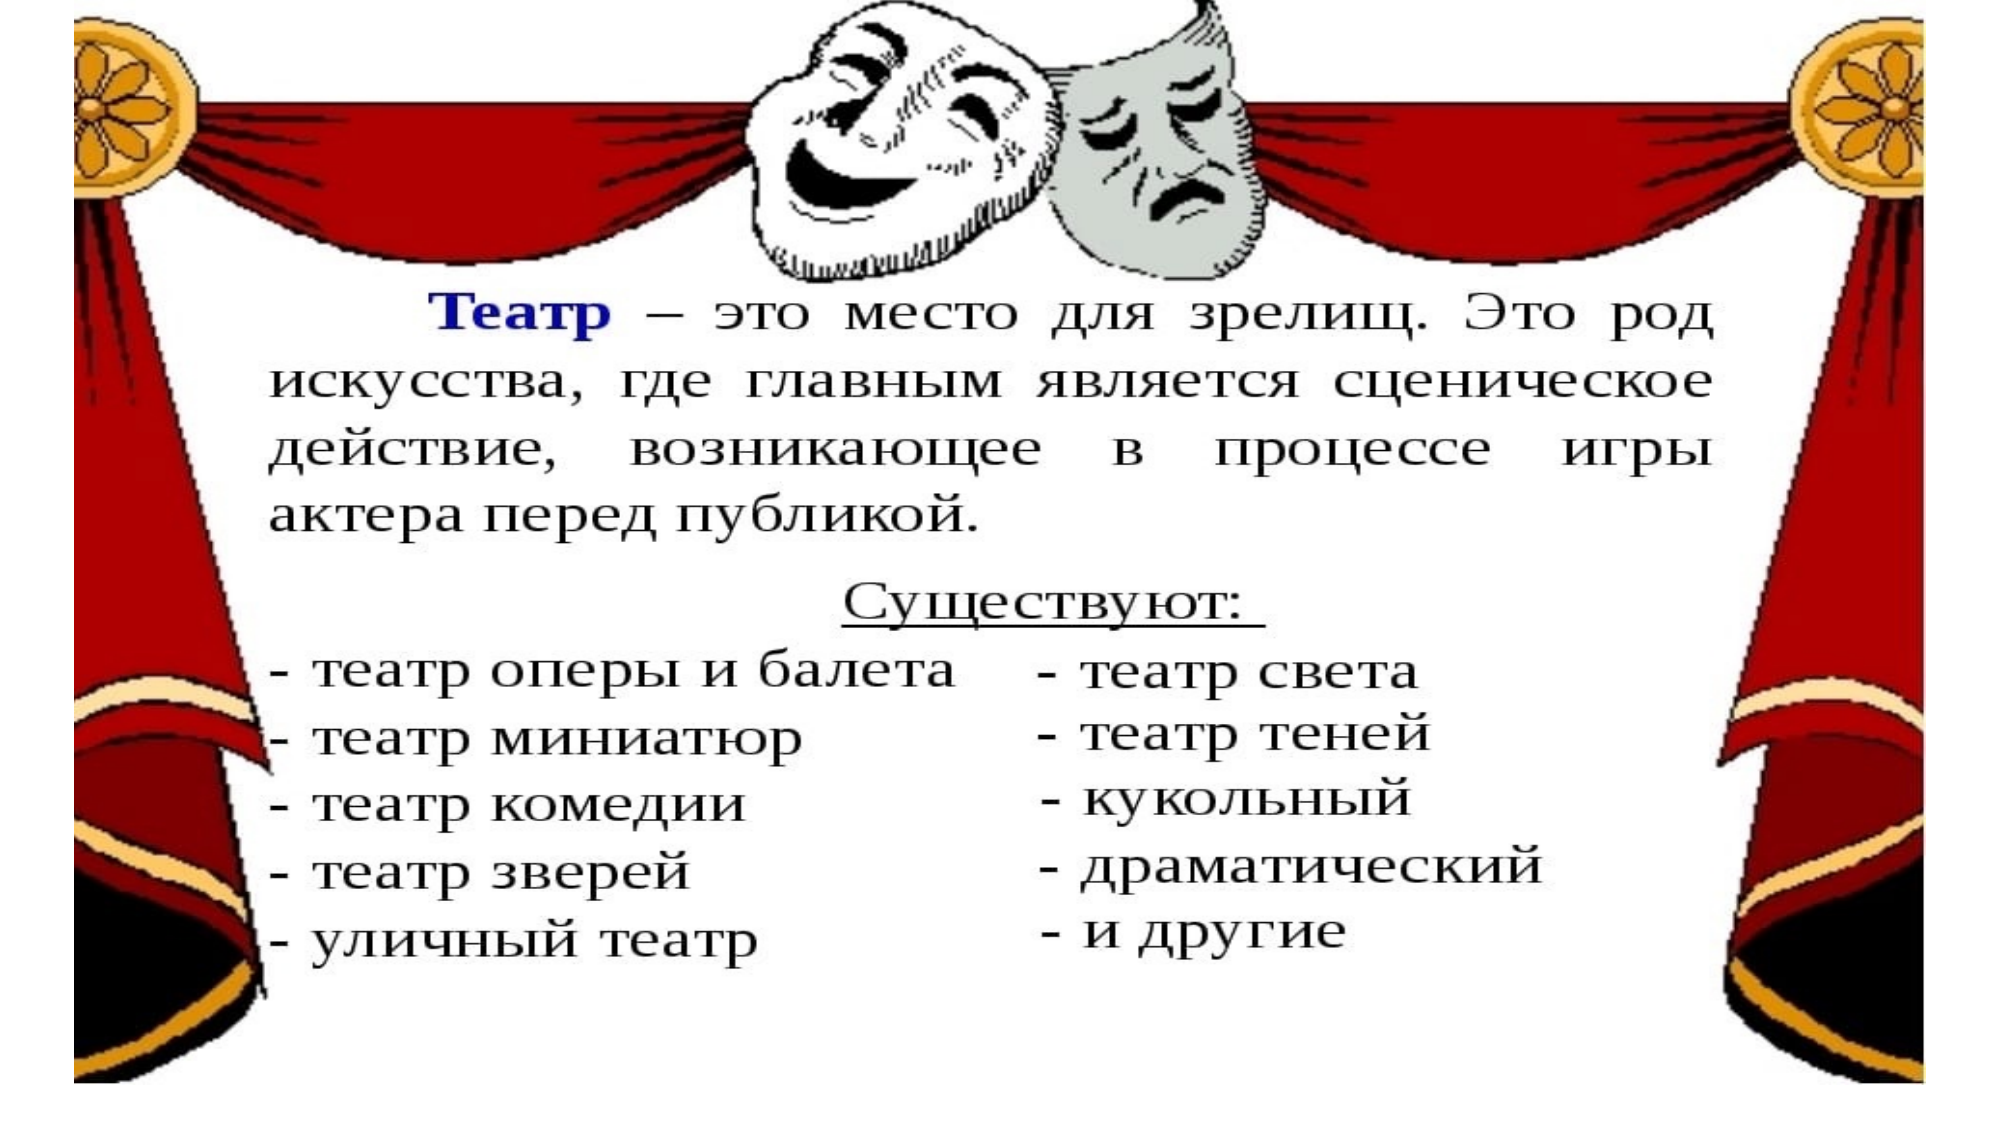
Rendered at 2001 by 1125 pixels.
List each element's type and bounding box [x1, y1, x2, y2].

list [74, 0, 1926, 1085]
